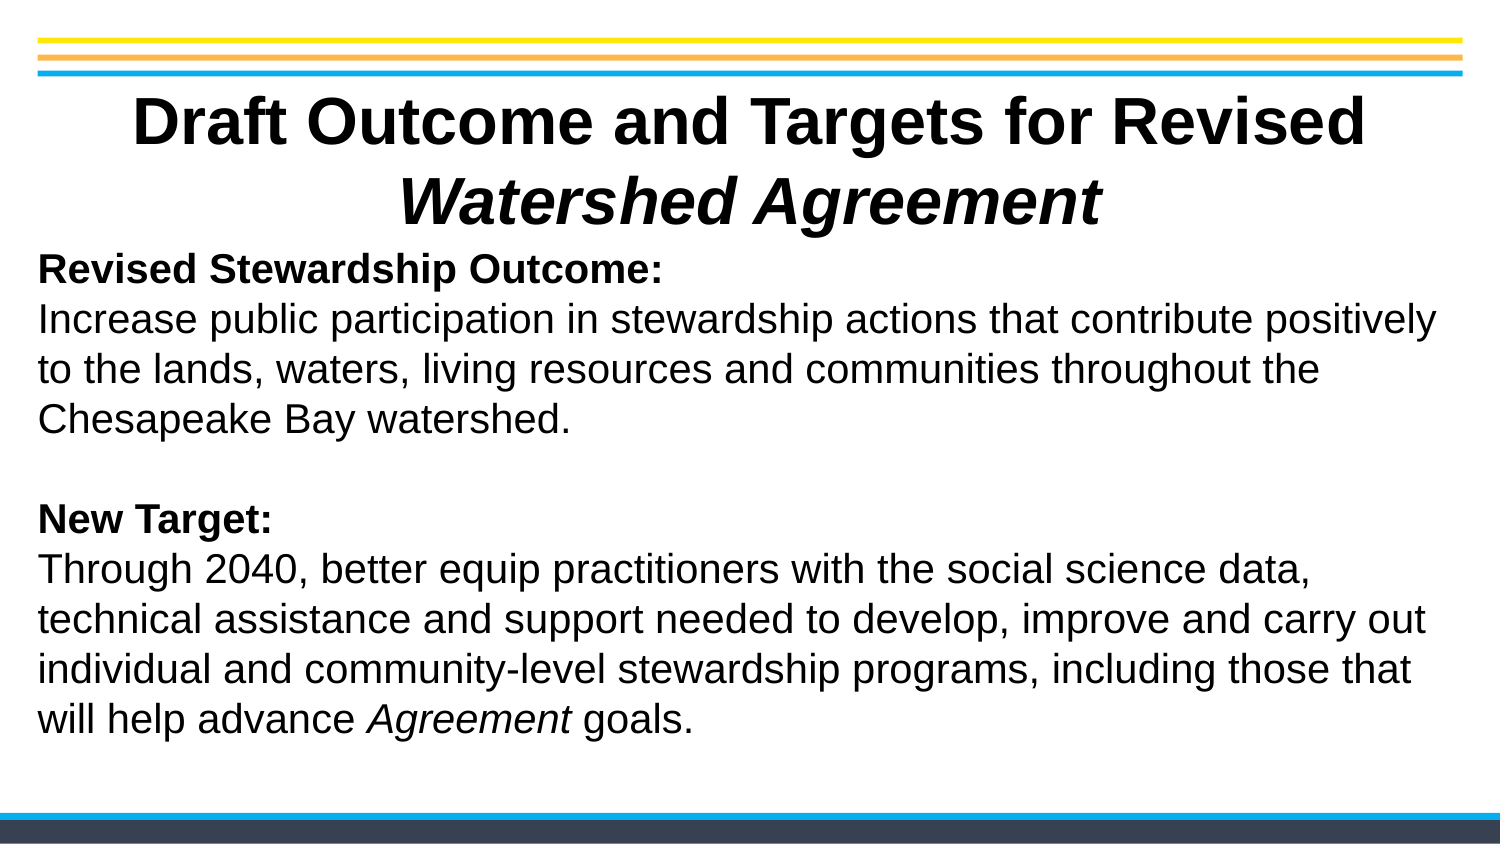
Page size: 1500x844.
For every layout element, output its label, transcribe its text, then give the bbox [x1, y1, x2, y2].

list Revised Stewardship Outcome: Increase public participation in stewardship actions that contribute positively to the lands, waters, living resources and communities throughout the Chesapeake Bay watershed. New Target: Through 2040, better equip practitioners with the social science data, technical assistance and support needed to develop, improve and carry out individual and community-level stewardship programs, including those that will help advance Agreement goals. [37, 241, 1463, 706]
title Draft Outcome and Targets for Revised Watershed Agreement [37, 77, 1463, 238]
